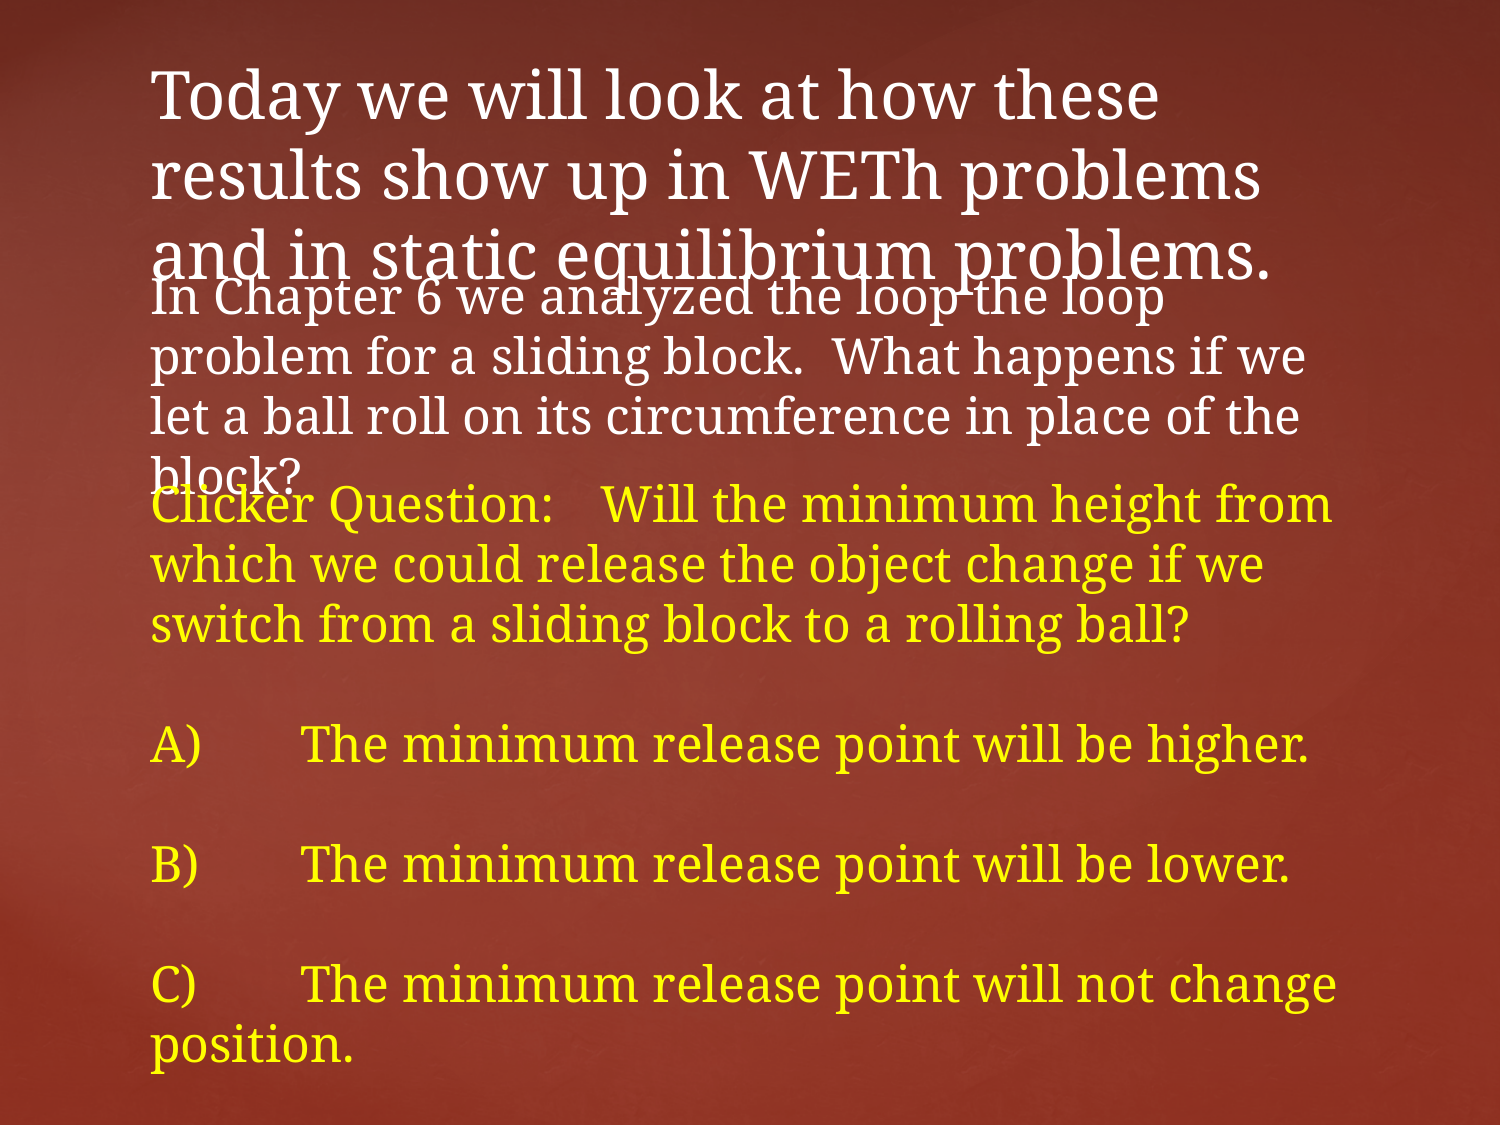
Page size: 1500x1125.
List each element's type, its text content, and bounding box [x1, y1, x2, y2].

text_box Clicker Question: Will the minimum height from which we could release the object change if we switch from a sliding block to a rolling ball? A) The minimum release point will be higher. B) The minimum release point will be lower. C) The minimum release point will not change position. [135, 539, 1373, 1080]
text_box In Chapter 6 we analyzed the loop the loop problem for a sliding block. What happens if we let a ball roll on its circumference in place of the block? [135, 332, 1373, 512]
title Today we will look at how these results show up in WETh problems and in static equilibrium problems. [135, 67, 1373, 300]
